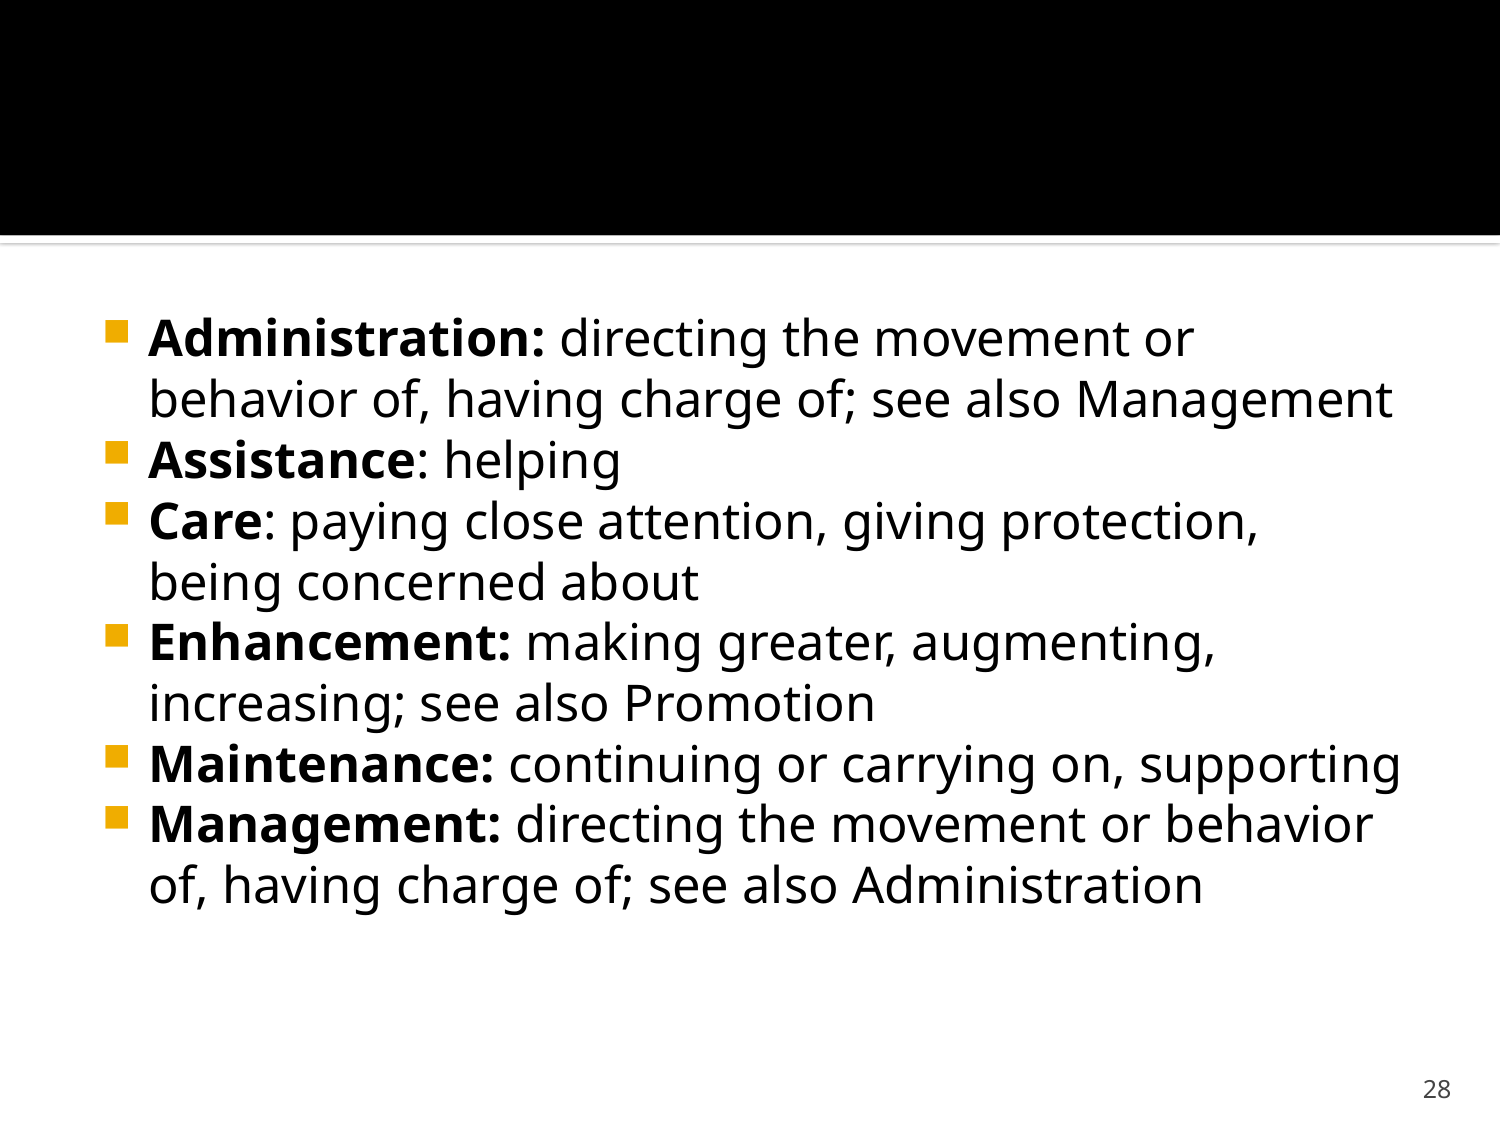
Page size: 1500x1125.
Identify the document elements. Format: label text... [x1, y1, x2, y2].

list Administration: directing the movement or behavior of, having charge of; see also Management Assistance: helping Care: paying close attention, giving protection, being concerned about Enhancement: making greater, augmenting, increasing; see also Promotion Maintenance: continuing or carrying on, supporting Management: directing the movement or behavior of, having charge of; see also Administration [75, 291, 1425, 1050]
slide_number 28 [1345, 1062, 1467, 1108]
